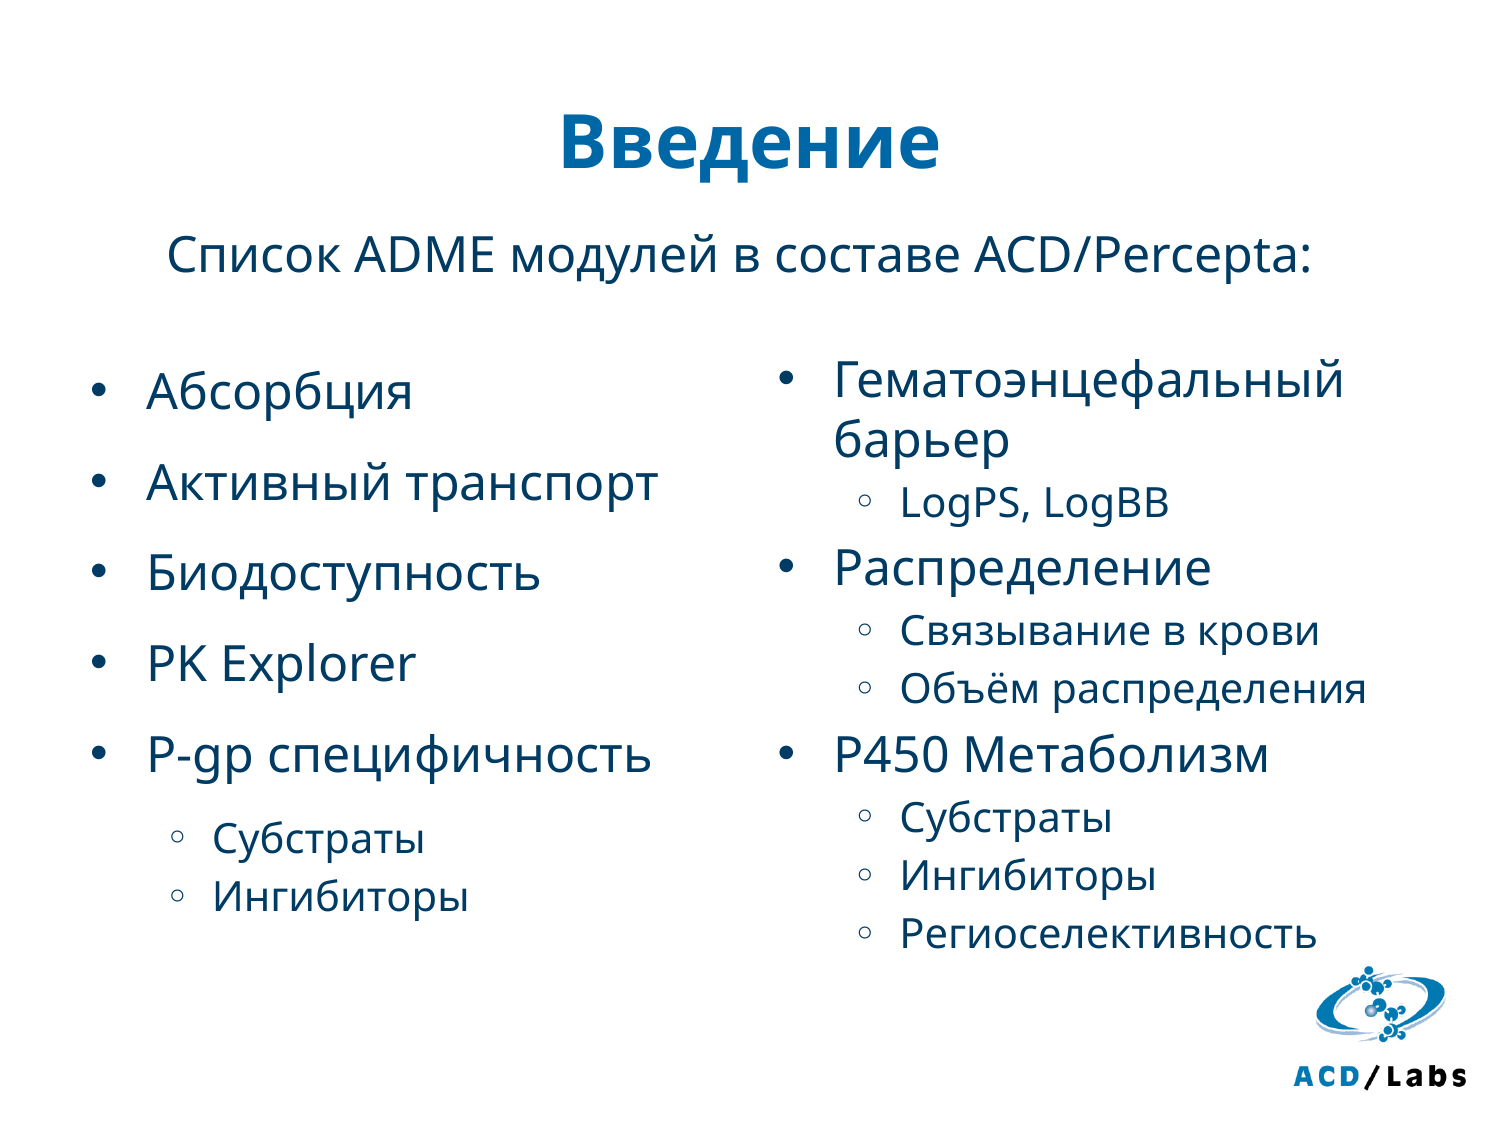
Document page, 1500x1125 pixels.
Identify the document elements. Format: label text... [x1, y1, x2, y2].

text_box Список ADME модулей в составе ACD/Percepta: [151, 215, 1328, 290]
list Гематоэнцефальный барьер LogPS, LogBB Распределение Связывание в крови Объём распределения P450 Метаболизм Субстраты Ингибиторы Региоселективность [762, 339, 1426, 1083]
title Введение [74, 44, 1426, 233]
list Абсорбция Активный транспорт Биодоступность PK Explorer P-gp специфичность Субстраты Ингибиторы [74, 351, 738, 1095]
picture [1293, 964, 1471, 1101]
